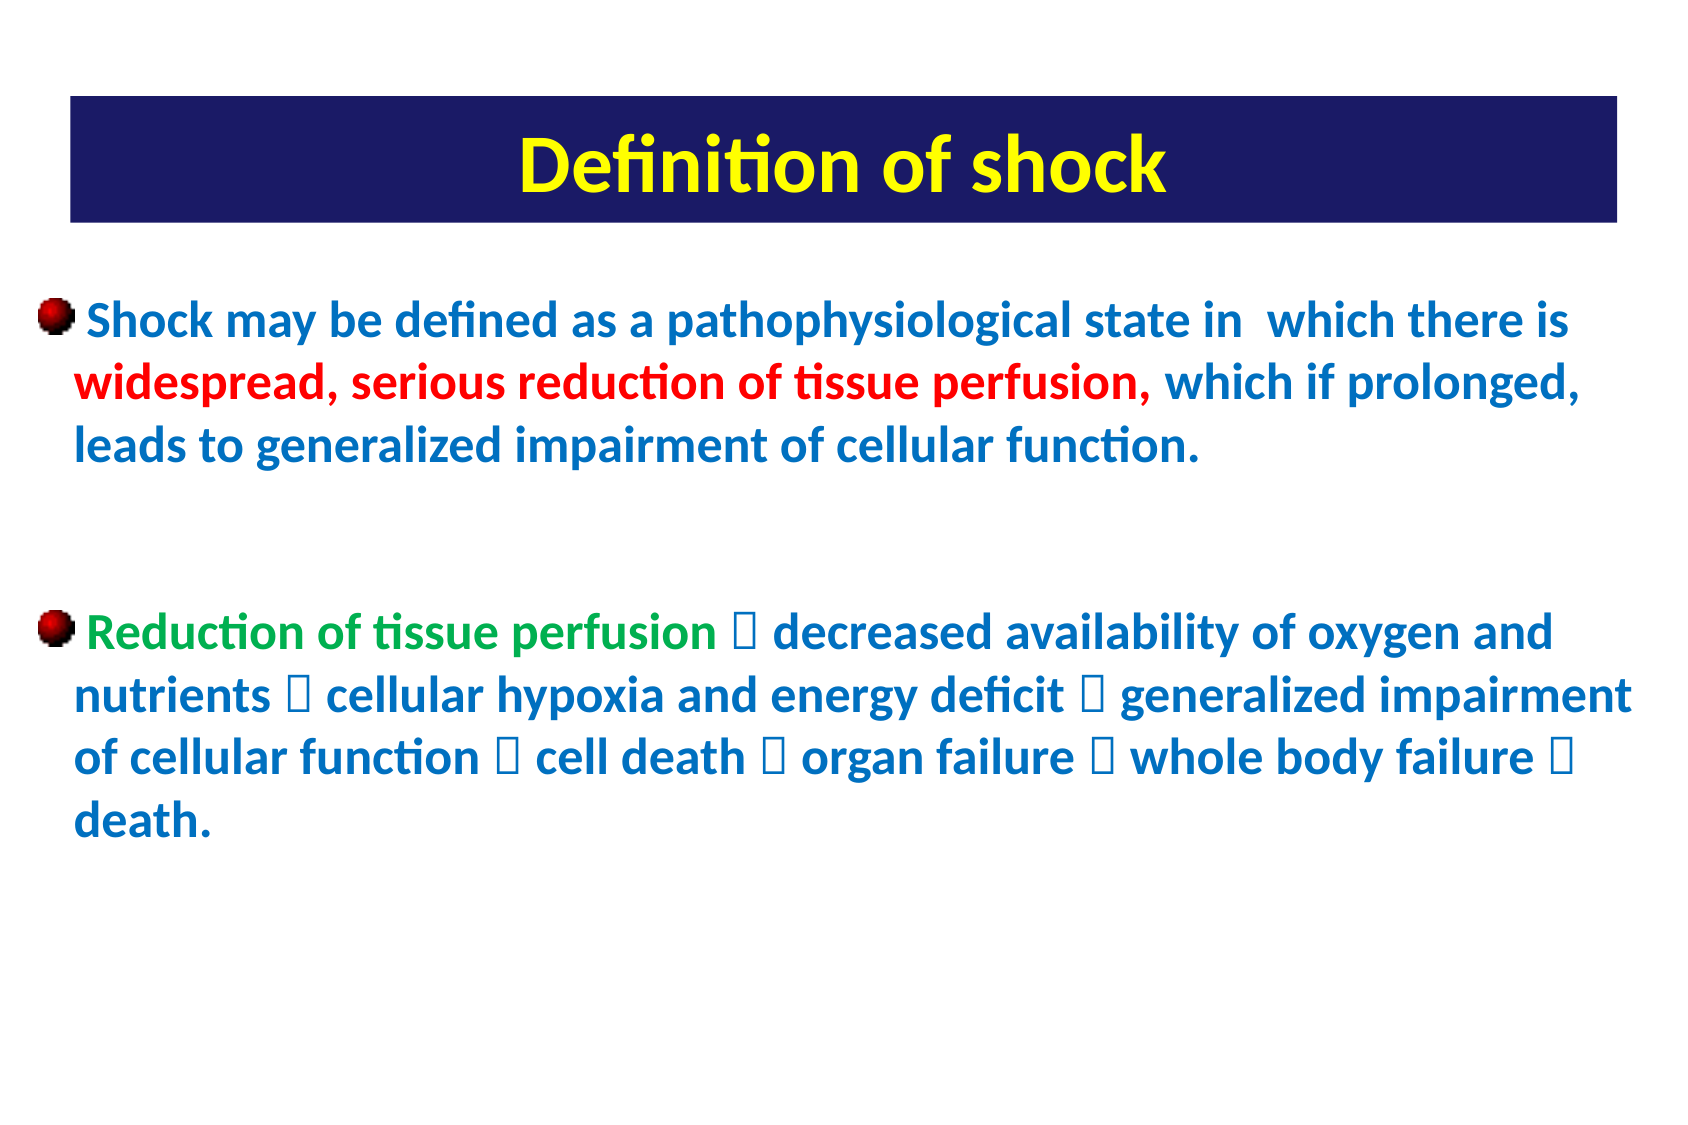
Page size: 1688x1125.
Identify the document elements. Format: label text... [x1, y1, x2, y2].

text_box Shock may be defined as a pathophysiological state in which there is widespread, serious reduction of tissue perfusion, which if prolonged, leads to generalized impairment of cellular function. Reduction of tissue perfusion  decreased availability of oxygen and nutrients  cellular hypoxia and energy deficit  generalized impairment of cellular function  cell death  organ failure  whole body failure  death. [23, 277, 1653, 855]
picture [38, 298, 75, 335]
picture [38, 610, 75, 647]
text_box Definition of shock [70, 96, 1618, 223]
